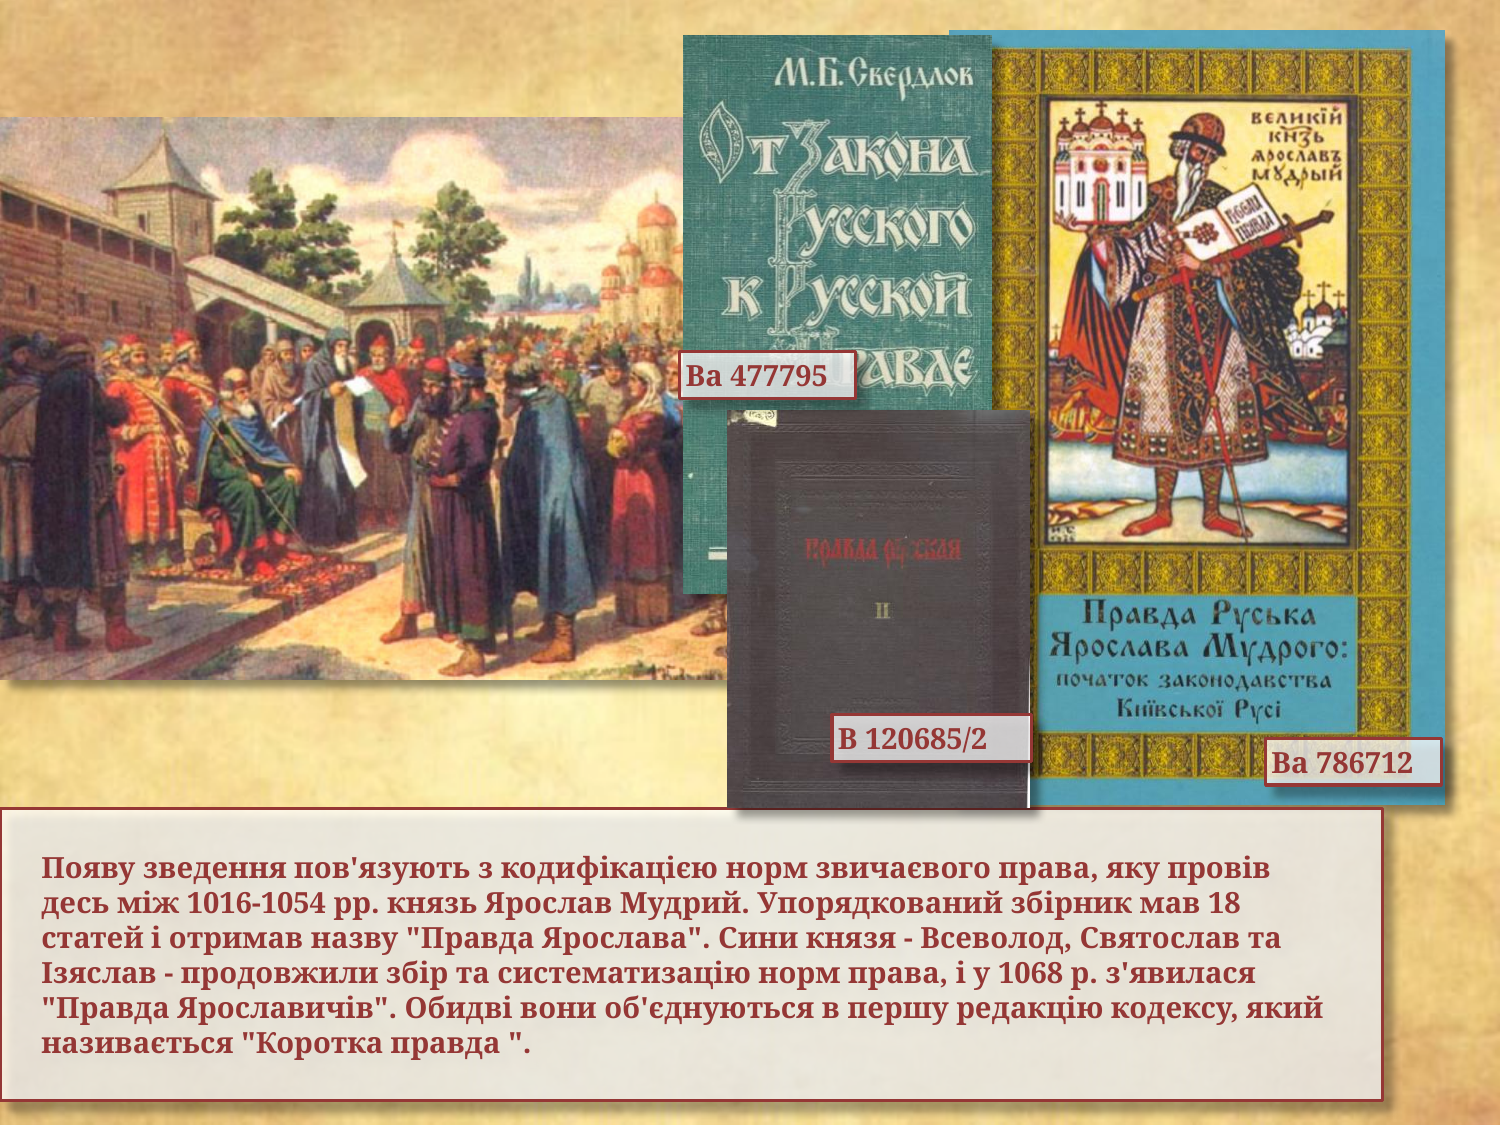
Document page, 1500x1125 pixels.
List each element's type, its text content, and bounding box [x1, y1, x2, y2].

picture [0, 30, 1446, 809]
text_box Вс 31791 [0, 0, 1500, 1125]
text_box Появу зведення пов'язують з кодифікацією норм звичаєвого права, яку провів десь між 1016-1054 pp. князь Ярослав Мудрий. Упорядкований збірник мав 18 статей і отримав назву "Правда Ярослава". Сини князя - Всеволод, Святослав та Ізяслав - продовжили збір та систематизацію норм права, і у 1068 р. з'явилася "Правда Ярославичів". Обидві вони об'єднуються в першу редакцію кодексу, який називається "Коротка правда ". [0, 808, 1383, 1101]
